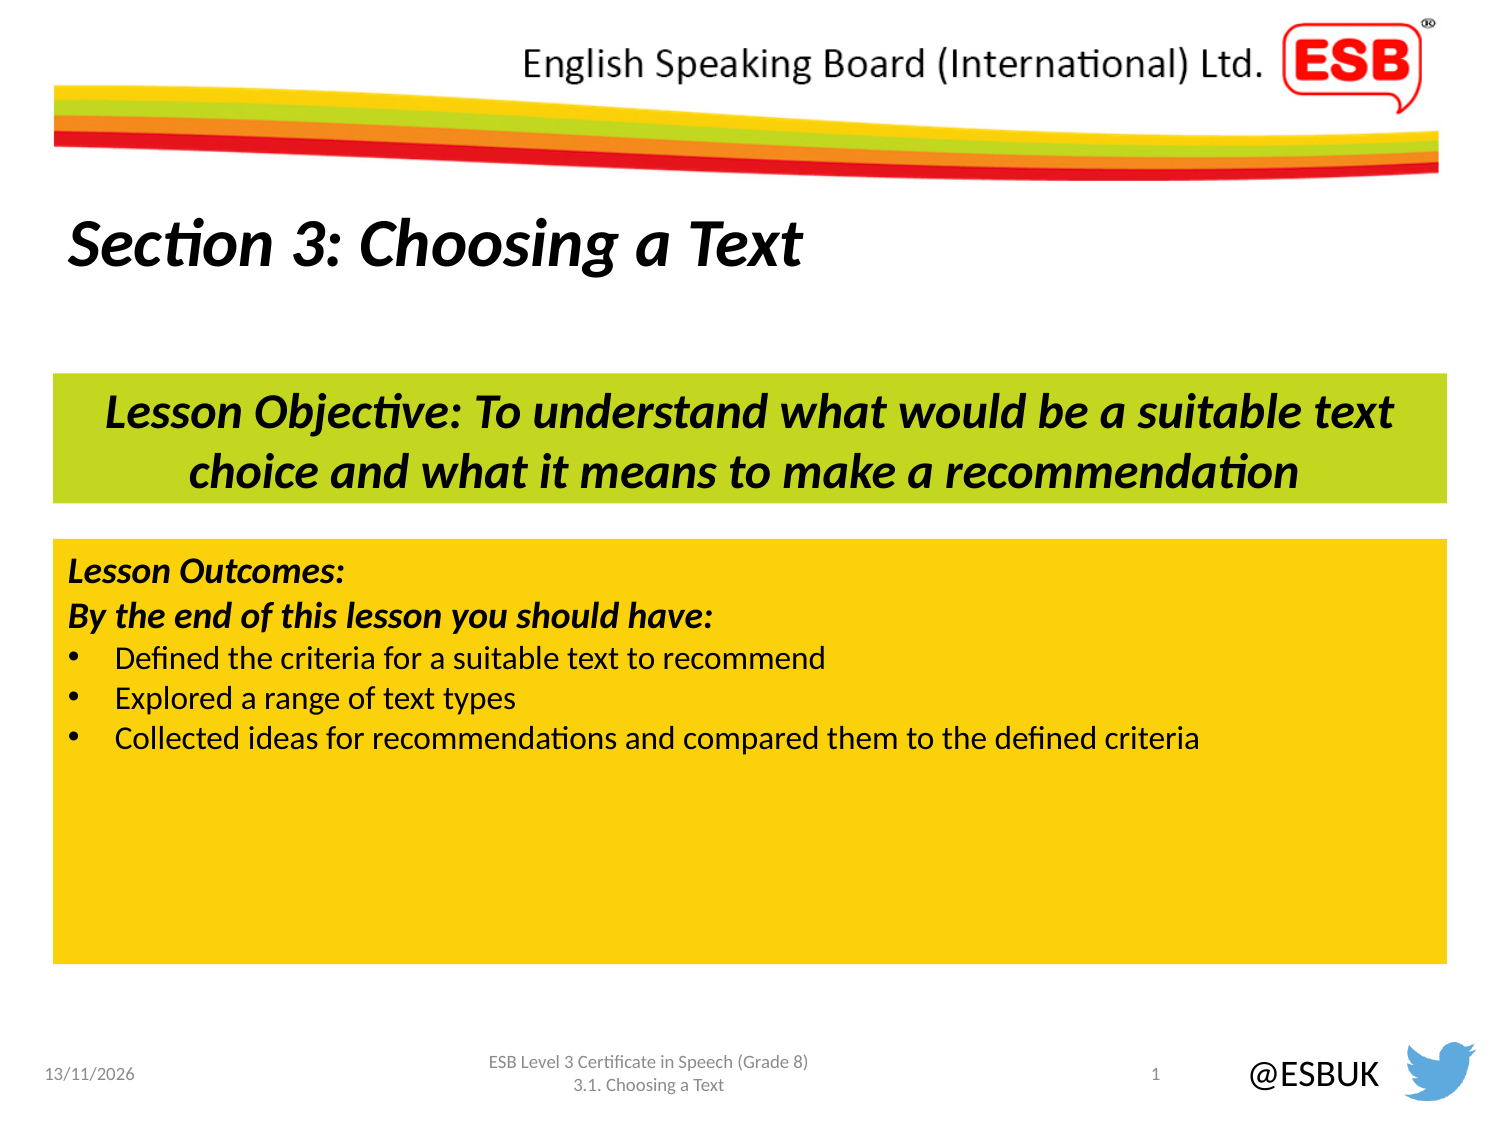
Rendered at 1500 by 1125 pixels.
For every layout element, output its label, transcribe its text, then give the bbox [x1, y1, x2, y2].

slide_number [29, 1042, 367, 1103]
picture [0, 0, 1500, 189]
slide_number 1 [930, 1042, 1176, 1103]
text_box Lesson Outcomes: By the end of this lesson you should have: Defined the criteria for a suitable text to recommend Explored a range of text types Collected ideas for recommendations and compared them to the defined criteria [52, 538, 1448, 965]
title Section 3: Choosing a Text [53, 185, 1447, 304]
footer ESB Level 3 Certificate in Speech (Grade 8) 3.1. Choosing a Text [395, 1042, 902, 1103]
picture [1404, 1042, 1476, 1101]
text_box Lesson Objective: To understand what would be a suitable text choice and what it means to make a recommendation [52, 372, 1448, 504]
